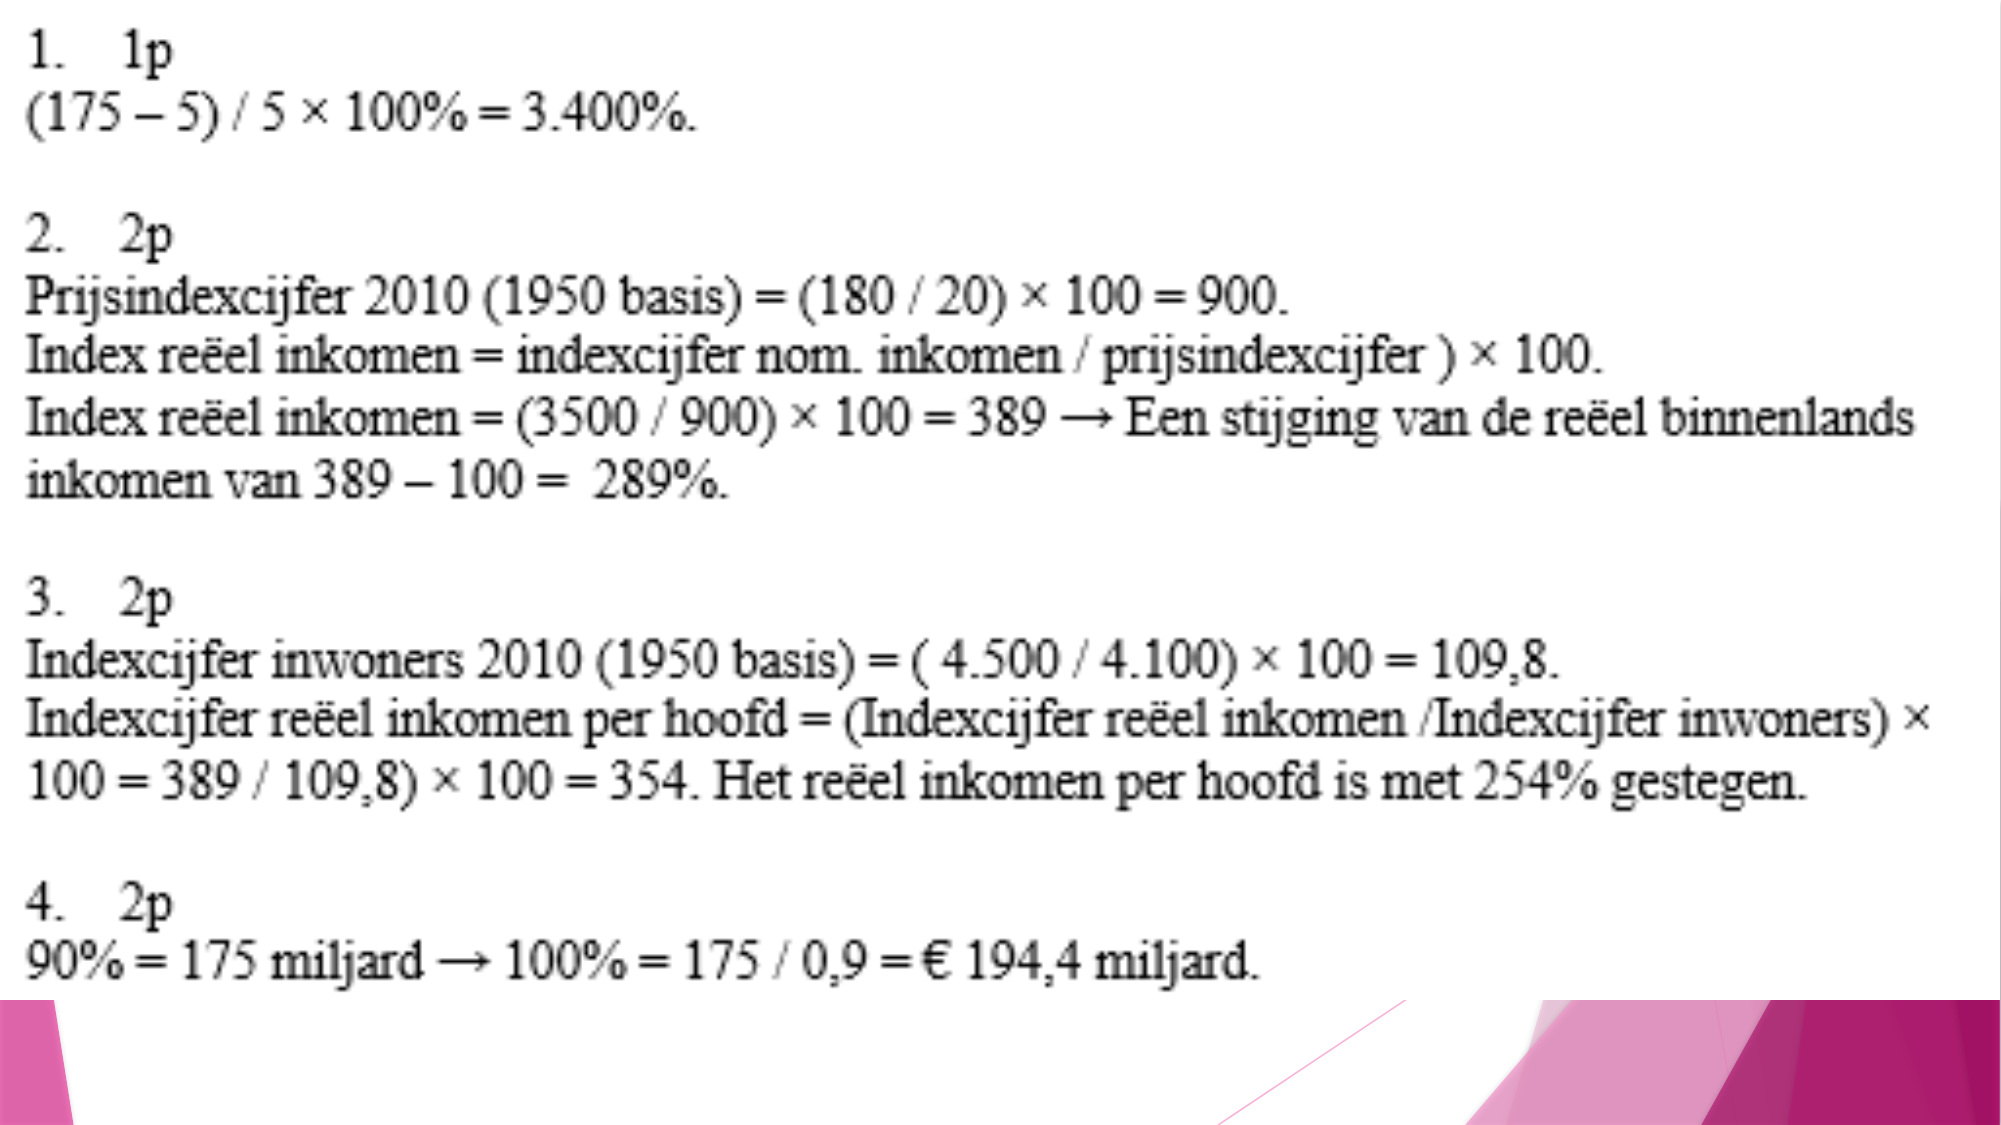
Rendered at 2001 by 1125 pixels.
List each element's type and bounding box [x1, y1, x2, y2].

picture [0, 0, 2000, 1001]
